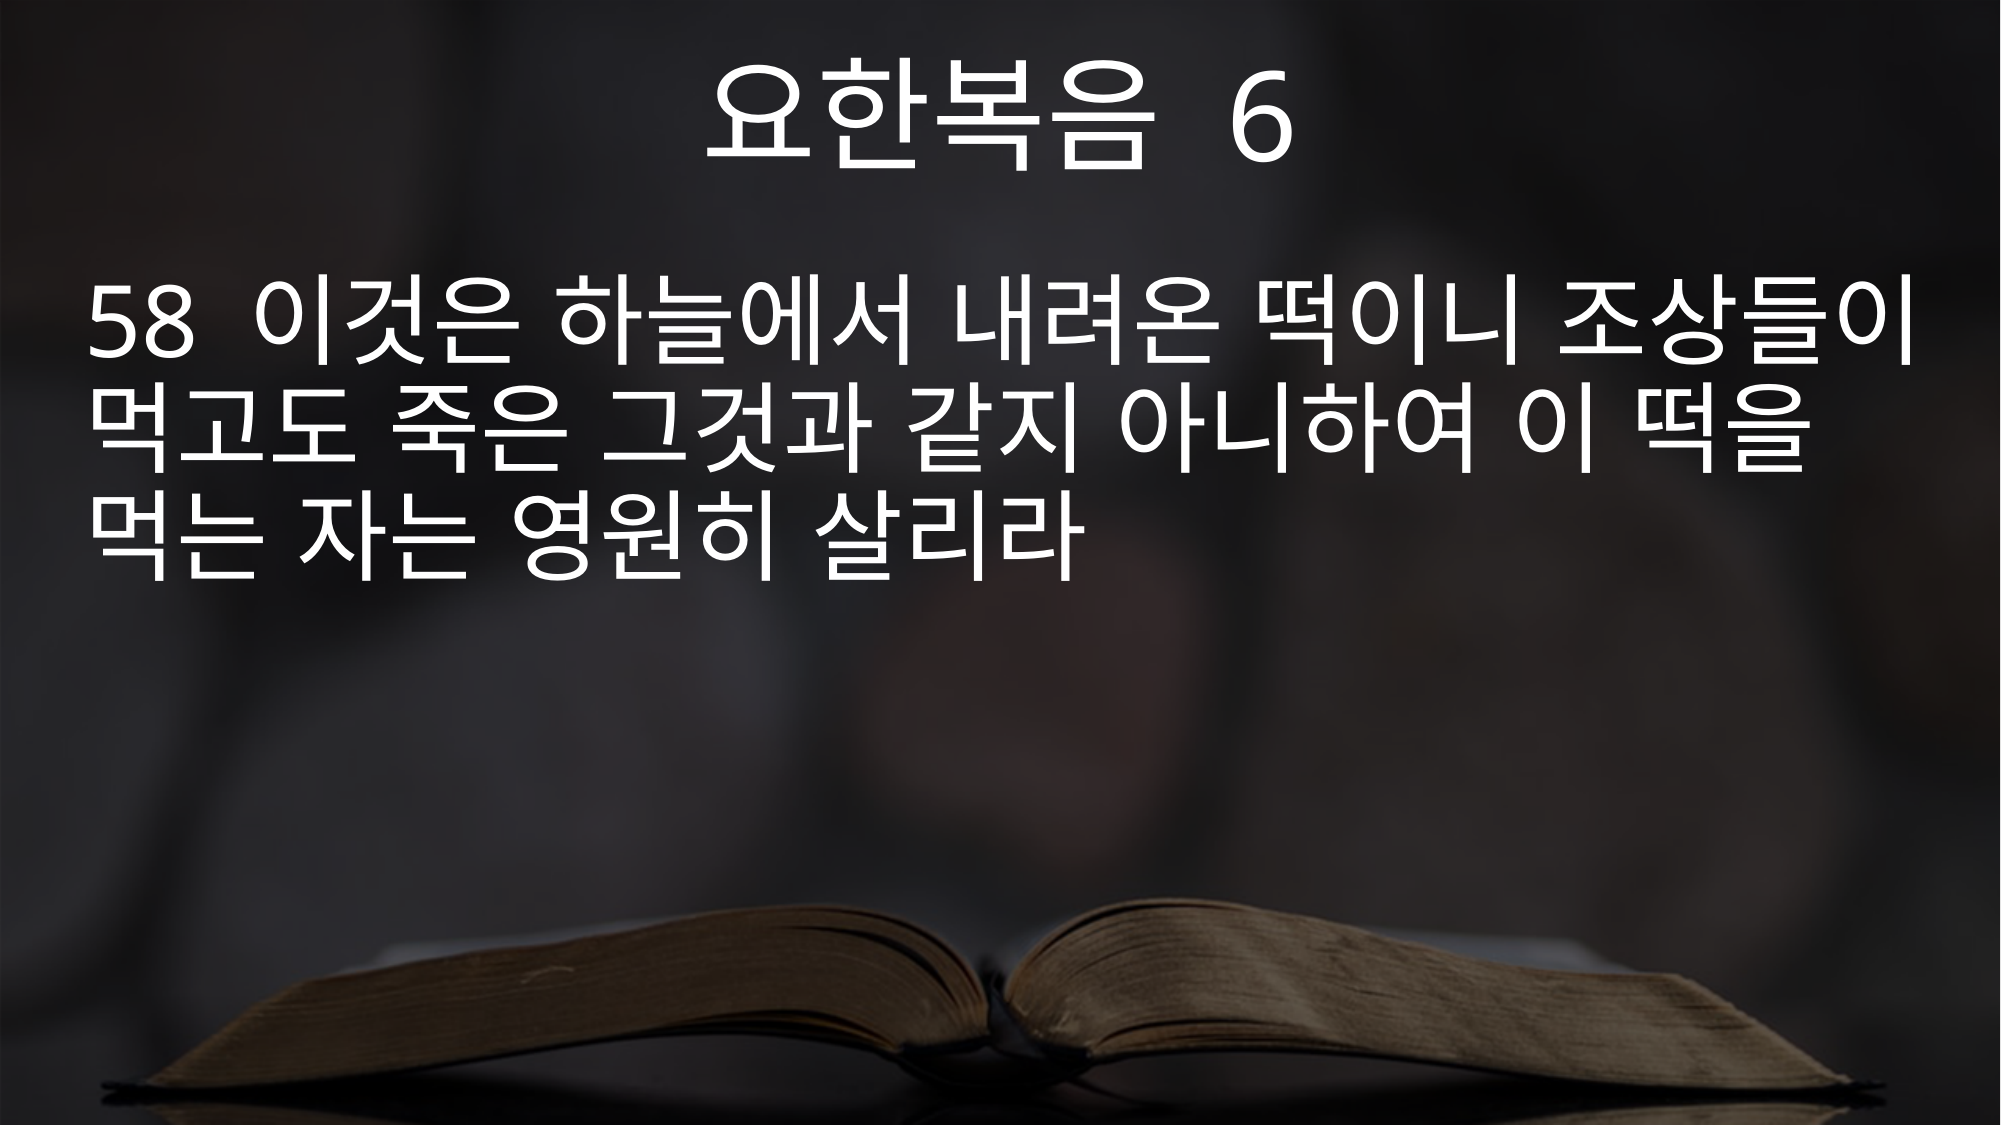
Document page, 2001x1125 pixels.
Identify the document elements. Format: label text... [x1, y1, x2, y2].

list 58 이것은 하늘에서 내려온 떡이니 조상들이 먹고도 죽은 그것과 같지 아니하여 이 떡을 먹는 자는 영원히 살리라 [69, 263, 1953, 423]
footer 요한복음 6 [0, 32, 2000, 192]
picture [0, 0, 2001, 1125]
